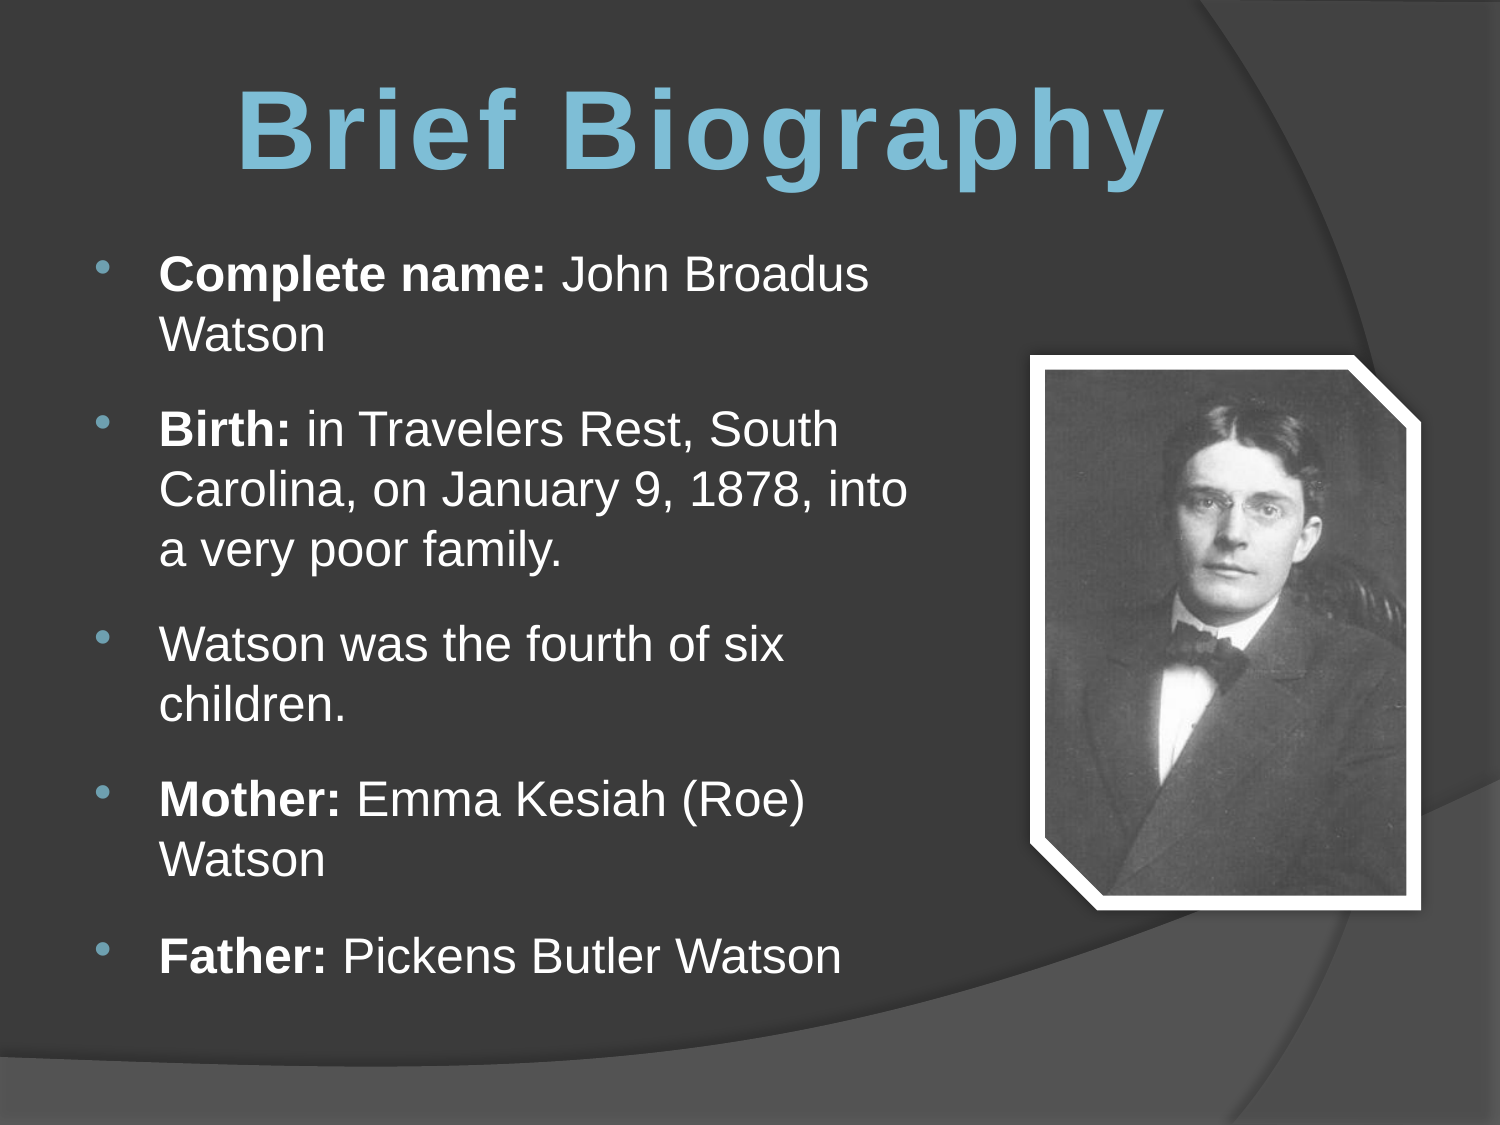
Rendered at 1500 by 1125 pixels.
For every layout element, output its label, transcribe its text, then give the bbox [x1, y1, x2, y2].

text_box Brief Biography [220, 49, 1220, 200]
list Complete name: John Broadus Watson Birth: in Travelers Rest, South Carolina, on January 9, 1878, into a very poor family. Watson was the fourth of six children. Mother: Emma Kesiah (Roe) Watson Father: Pickens Butler Watson [74, 233, 963, 1110]
picture [1037, 362, 1414, 904]
